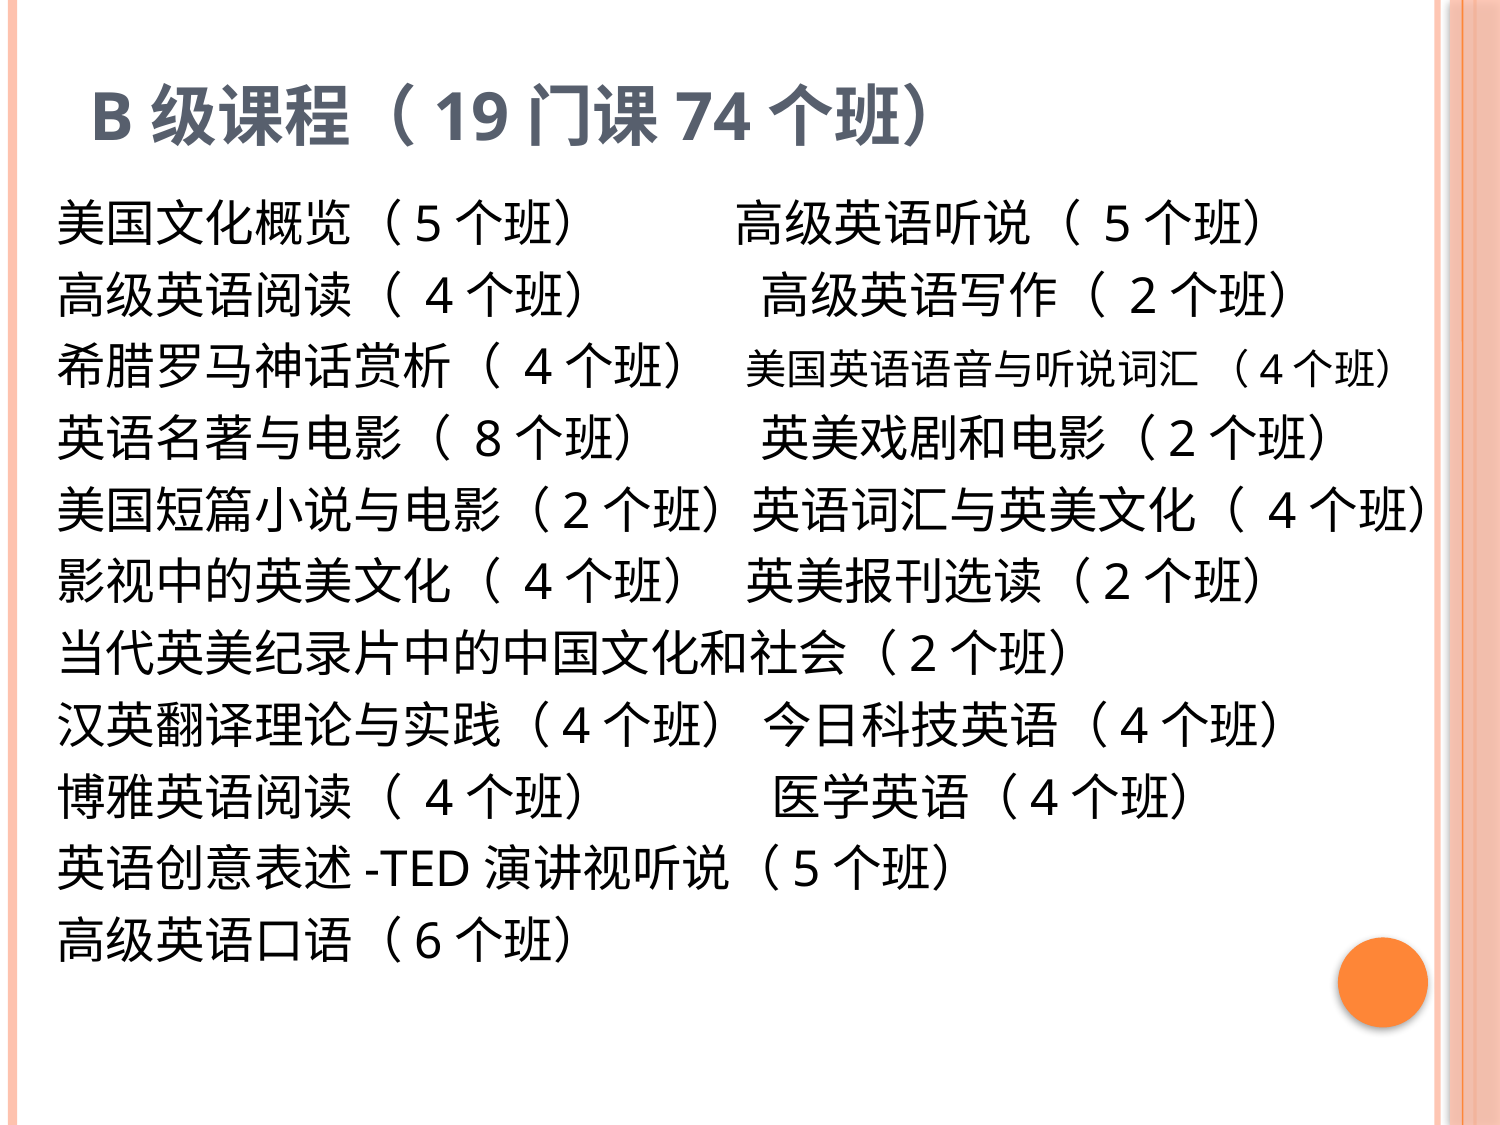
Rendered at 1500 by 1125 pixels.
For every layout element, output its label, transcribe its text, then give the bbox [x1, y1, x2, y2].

list 美国文化概览（5个班） 高级英语听说（ 5个班） 高级英语阅读（ 4个班） 高级英语写作（ 2个班） 希腊罗马神话赏析（ 4个班） 美国英语语音与听说词汇 （4个班） 英语名著与电影（ 8个班） 英美戏剧和电影（2个班） 美国短篇小说与电影（2个班）英语词汇与英美文化（ 4个班） 影视中的英美文化（ 4个班） 英美报刊选读（2个班） 当代英美纪录片中的中国文化和社会（2个班） 汉英翻译理论与实践（4个班） 今日科技英语（4个班） 博雅英语阅读（ 4个班） 医学英语（4个班） 英语创意表述-TED演讲视听说（5个班） 高级英语口语（6个班） [41, 184, 1500, 985]
title B级课程（19门课74个班） [75, 45, 1300, 161]
